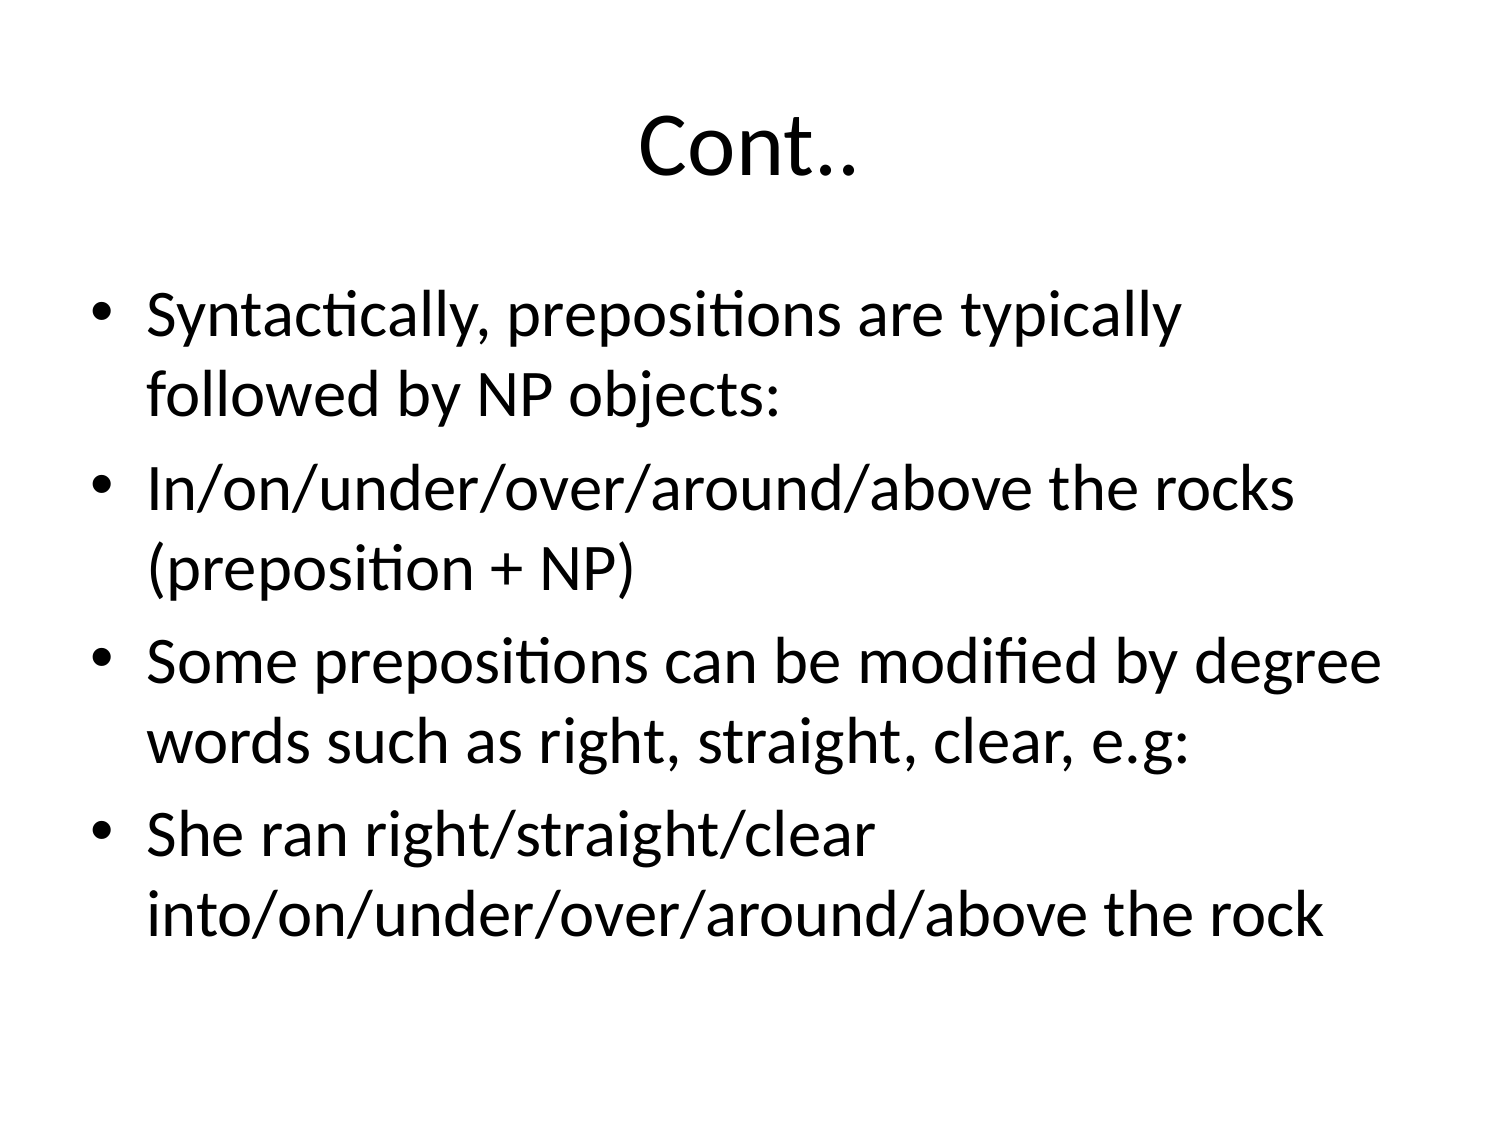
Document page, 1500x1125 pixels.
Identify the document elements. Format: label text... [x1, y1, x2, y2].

title Cont.. [75, 45, 1425, 233]
list Syntactically, prepositions are typically followed by NP objects: In/on/under/over/around/above the rocks (preposition + NP) Some prepositions can be modified by degree words such as right, straight, clear, e.g: She ran right/straight/clear into/on/under/over/around/above the rock [75, 262, 1425, 1005]
